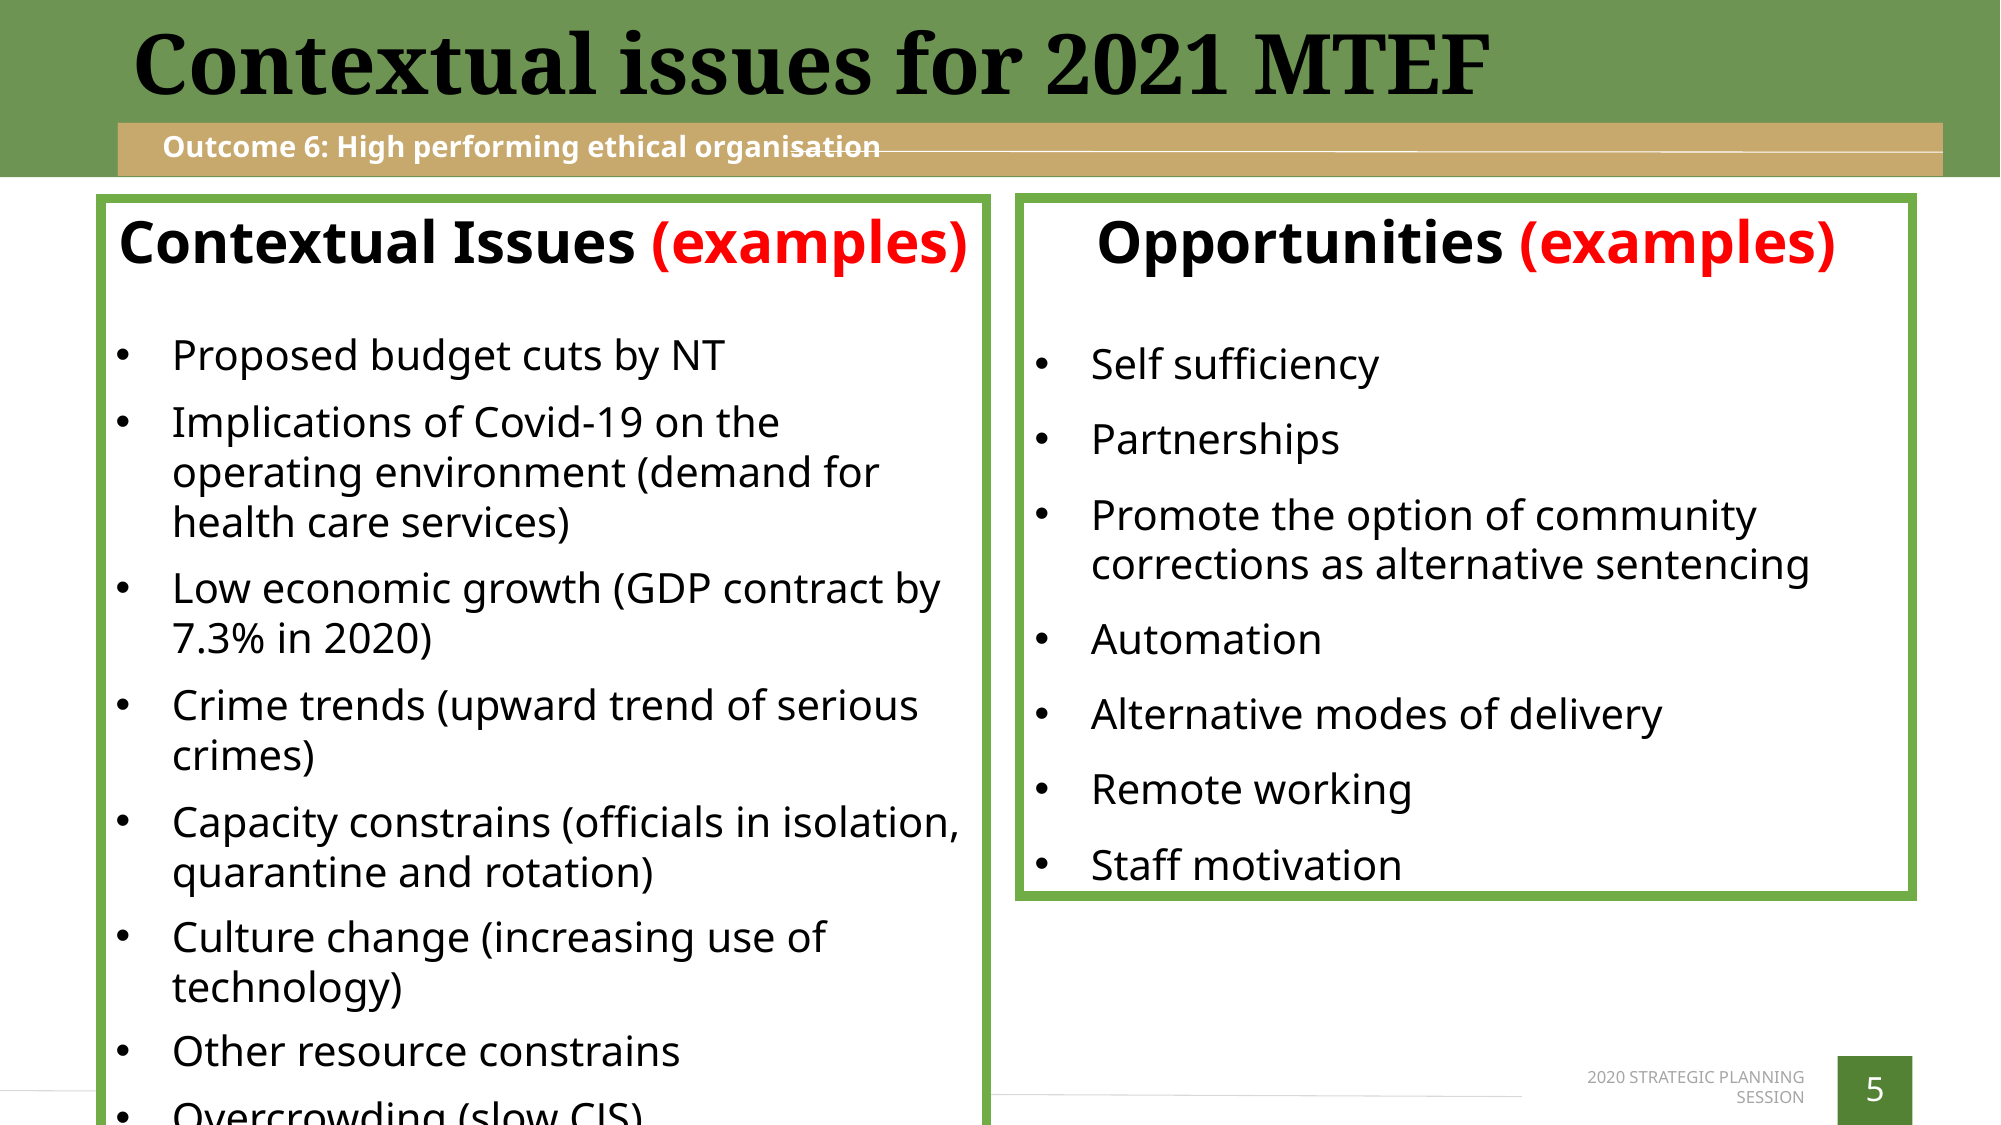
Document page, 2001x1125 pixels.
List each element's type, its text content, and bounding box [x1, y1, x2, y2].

text_box [117, 122, 1943, 176]
text_box Contextual Issues (examples) Proposed budget cuts by NT Implications of Covid-19 on the operating environment (demand for health care services) Low economic growth (GDP contract by 7.3% in 2020) Crime trends (upward trend of serious crimes) Capacity constrains (officials in isolation, quarantine and rotation) Culture change (increasing use of technology) Other resource constrains Overcrowding (slow CJS) Current 2020/21 actual performance [100, 197, 987, 1125]
text_box Contextual issues for 2021 MTEF [117, 0, 1913, 122]
text_box Opportunities (examples) Self sufficiency Partnerships Promote the option of community corrections as alternative sentencing Automation Alternative modes of delivery Remote working Staff motivation [1019, 197, 1914, 897]
text_box Outcome 6: High performing ethical organisation [162, 128, 1188, 164]
